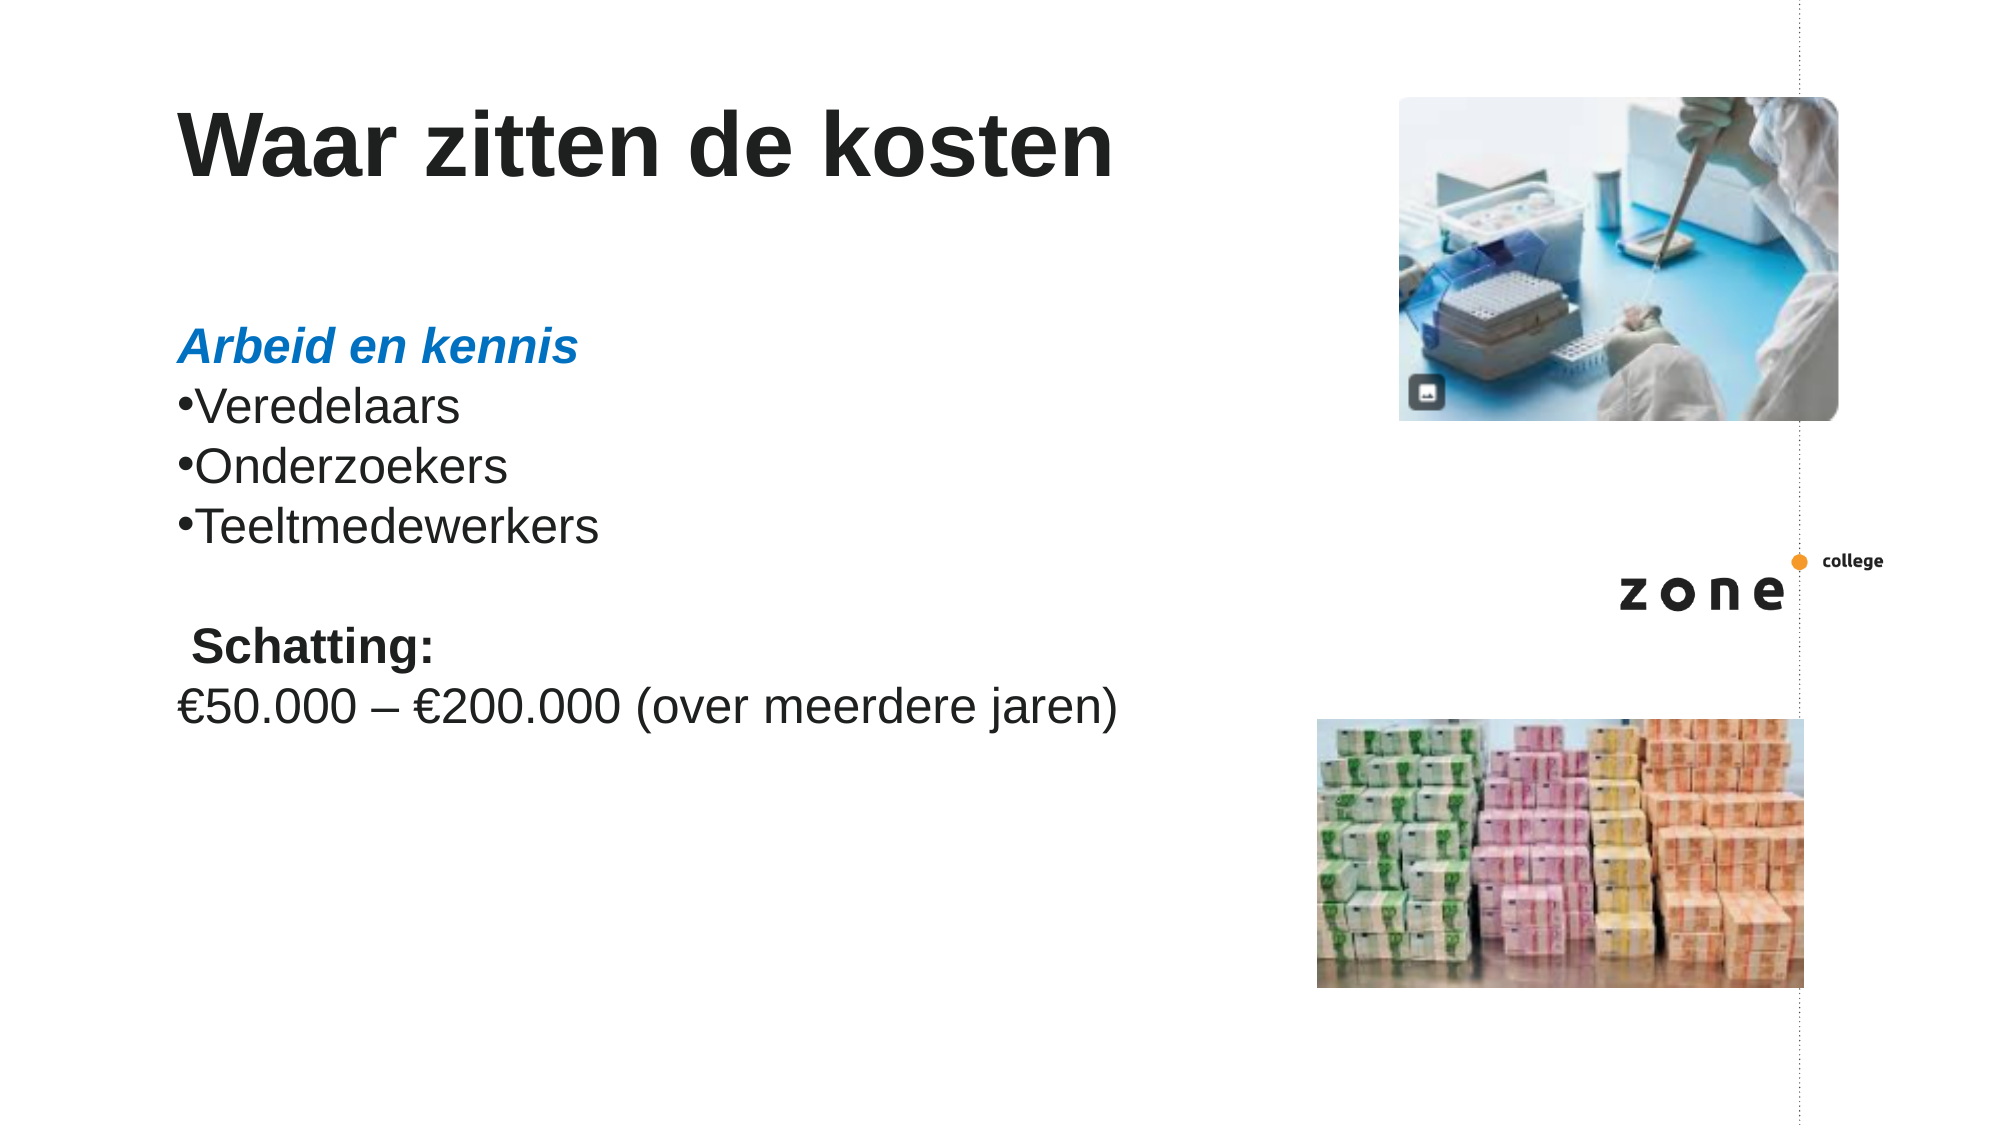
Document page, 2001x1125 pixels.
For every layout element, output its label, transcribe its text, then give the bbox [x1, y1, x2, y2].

picture [1317, 0, 2001, 1125]
list Arbeid en kennis Veredelaars Onderzoekers Teeltmedewerkers Schatting: €50.000 – €200.000 (over meerdere jaren) [177, 313, 1269, 1091]
title Waar zitten de kosten [177, 97, 1399, 261]
